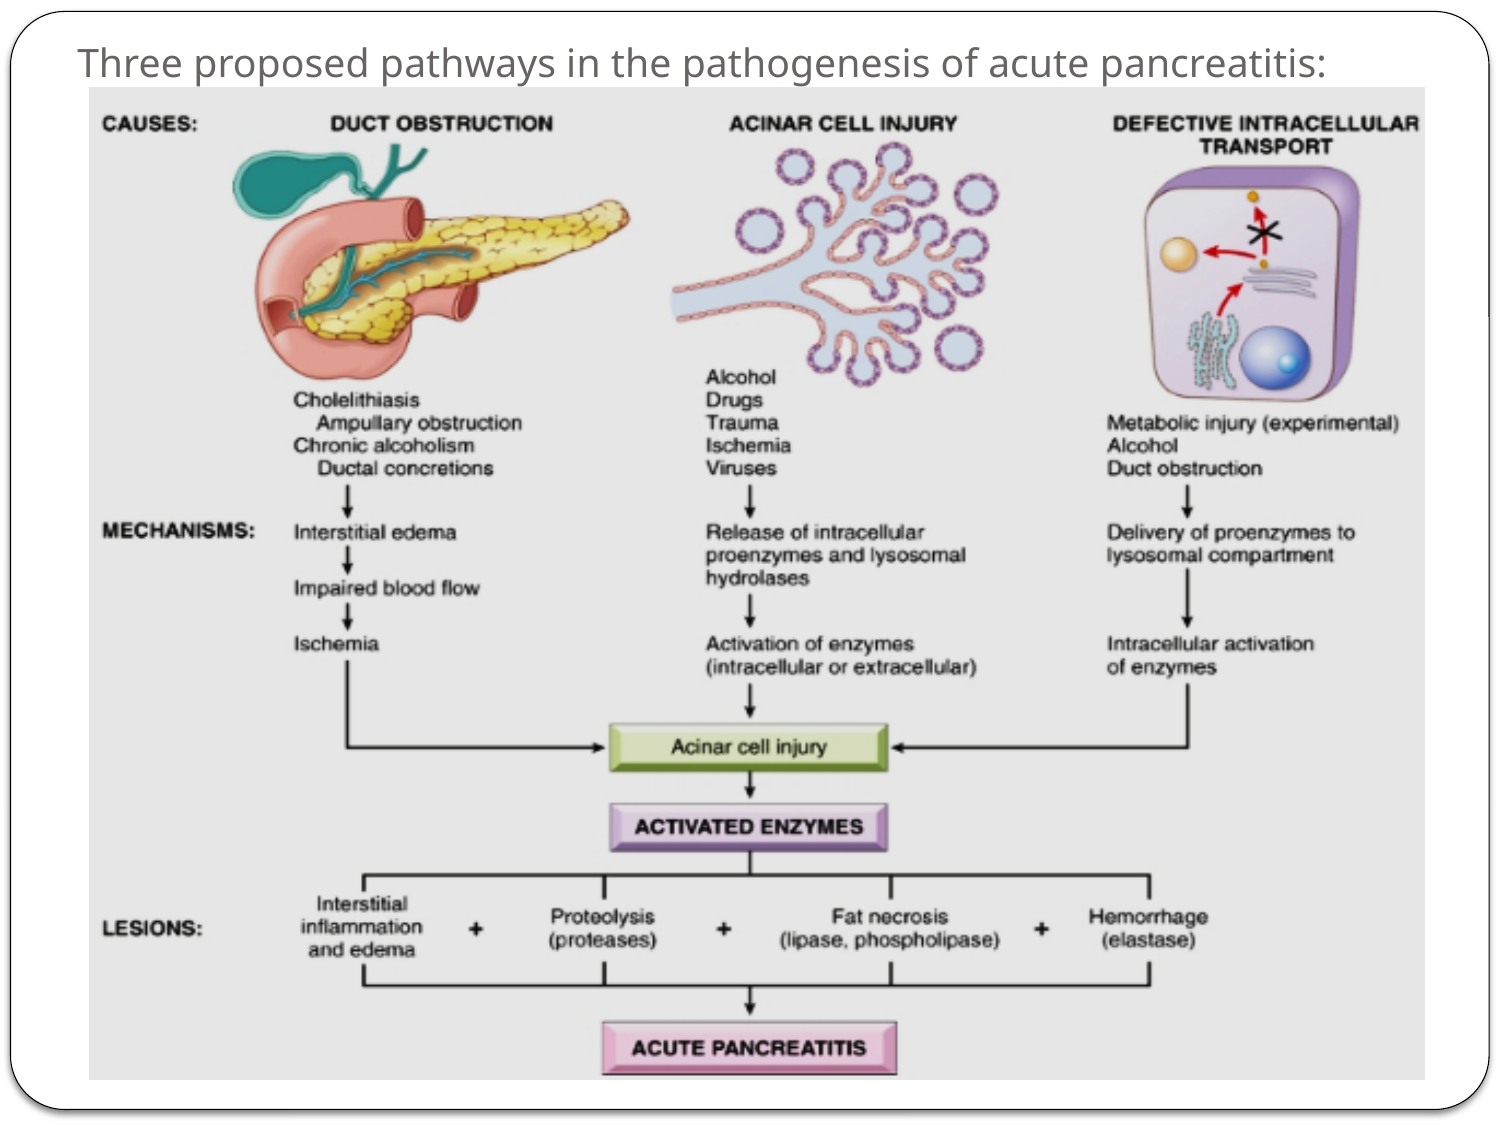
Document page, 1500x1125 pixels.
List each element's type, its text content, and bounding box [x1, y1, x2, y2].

title Three proposed pathways in the pathogenesis of acute pancreatitis: [62, 24, 1350, 100]
picture [89, 87, 1426, 1081]
